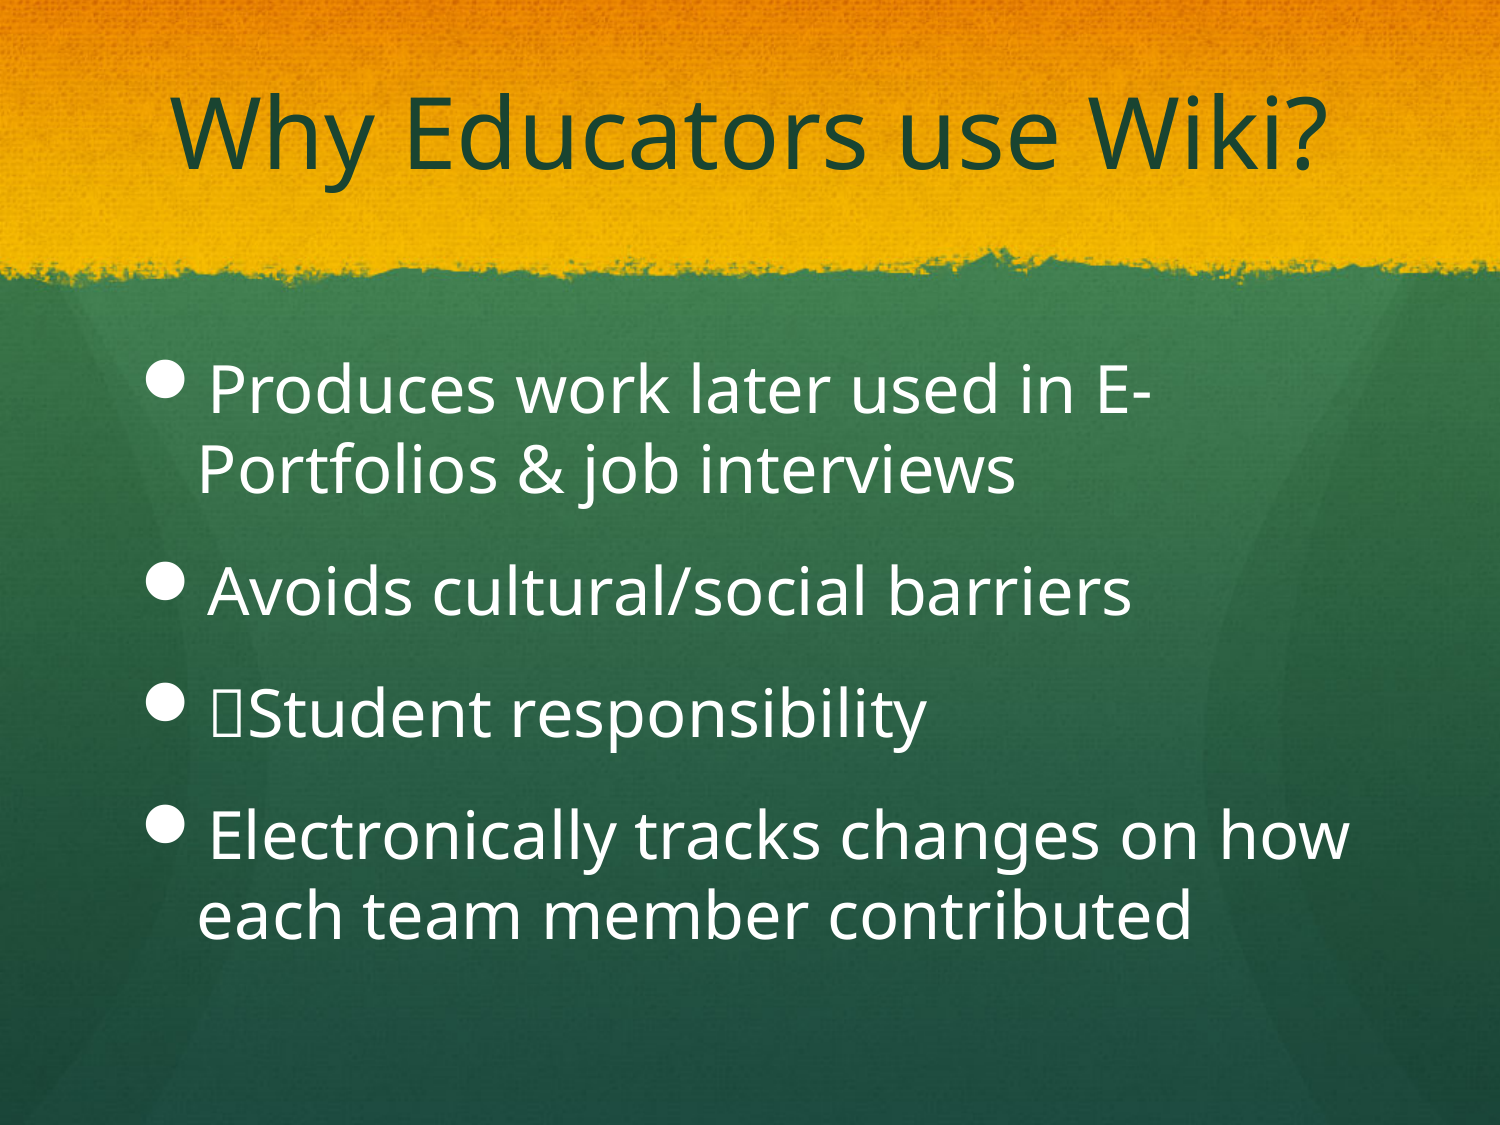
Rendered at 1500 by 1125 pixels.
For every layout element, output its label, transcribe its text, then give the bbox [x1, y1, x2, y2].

title Why Educators use Wiki? [125, 13, 1375, 246]
picture [0, 0, 1500, 1125]
list Produces work later used in E-Portfolios & job interviews Avoids cultural/social barriers Student responsibility Electronically tracks changes on how each team member contributed [125, 339, 1375, 1026]
